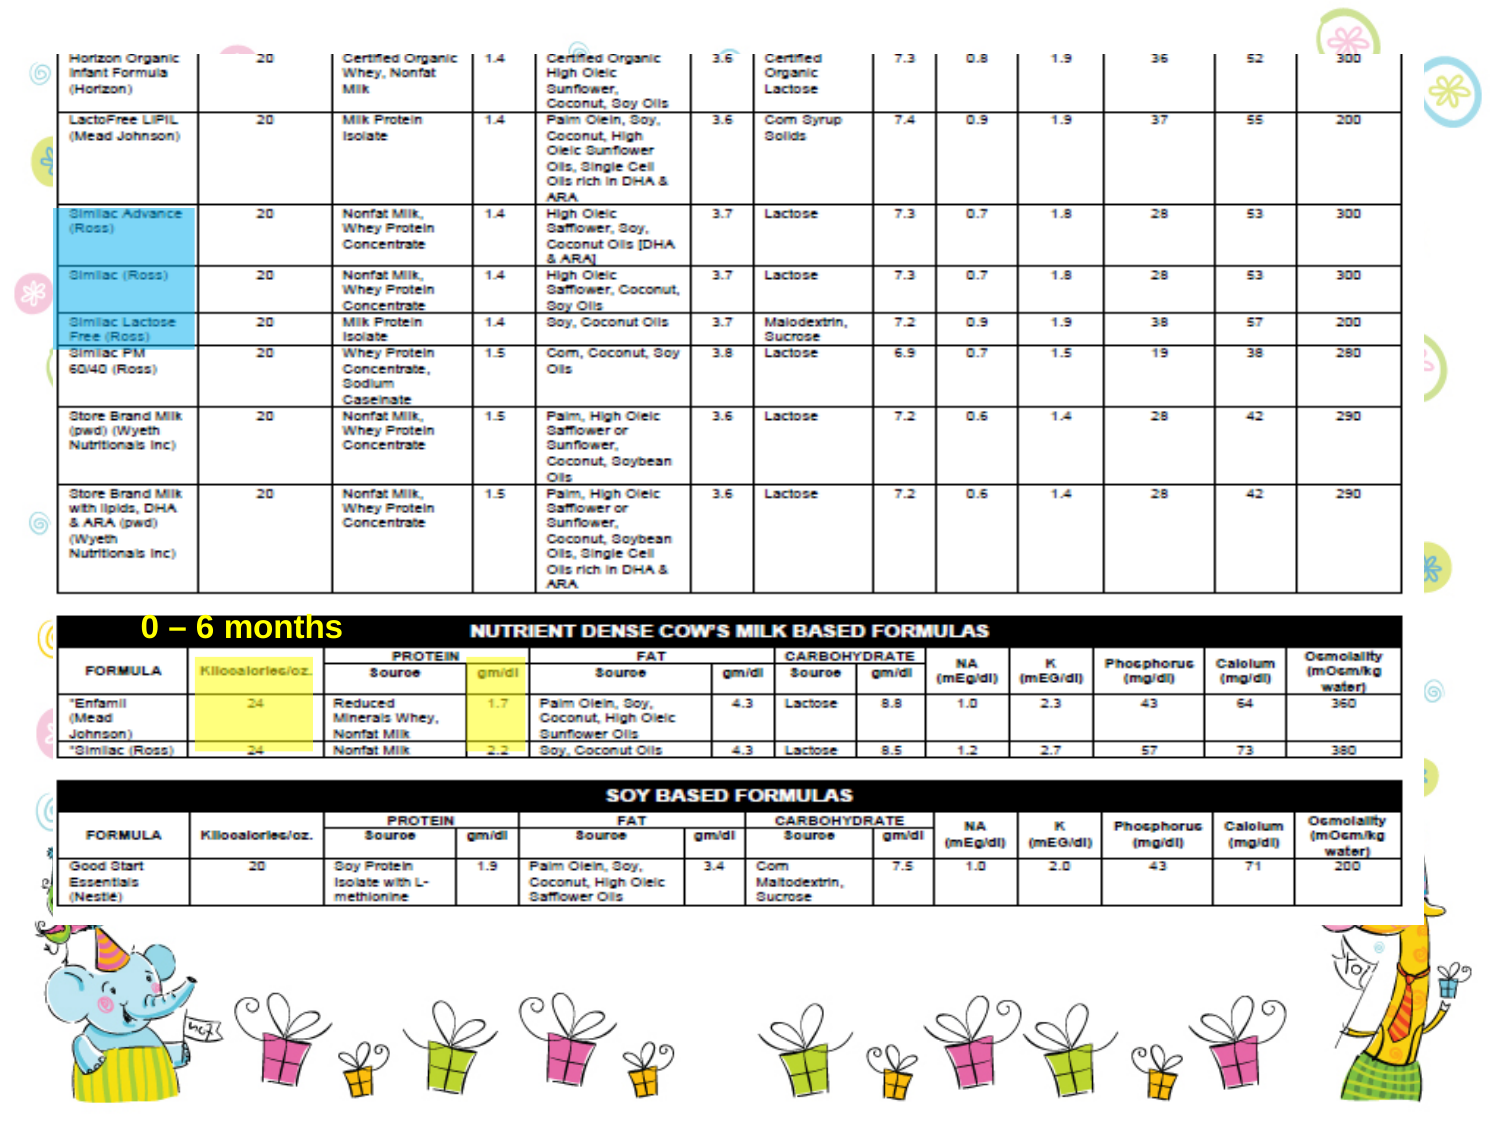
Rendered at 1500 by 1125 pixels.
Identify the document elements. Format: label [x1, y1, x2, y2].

list [52, 54, 1424, 926]
picture [0, 0, 1500, 1125]
